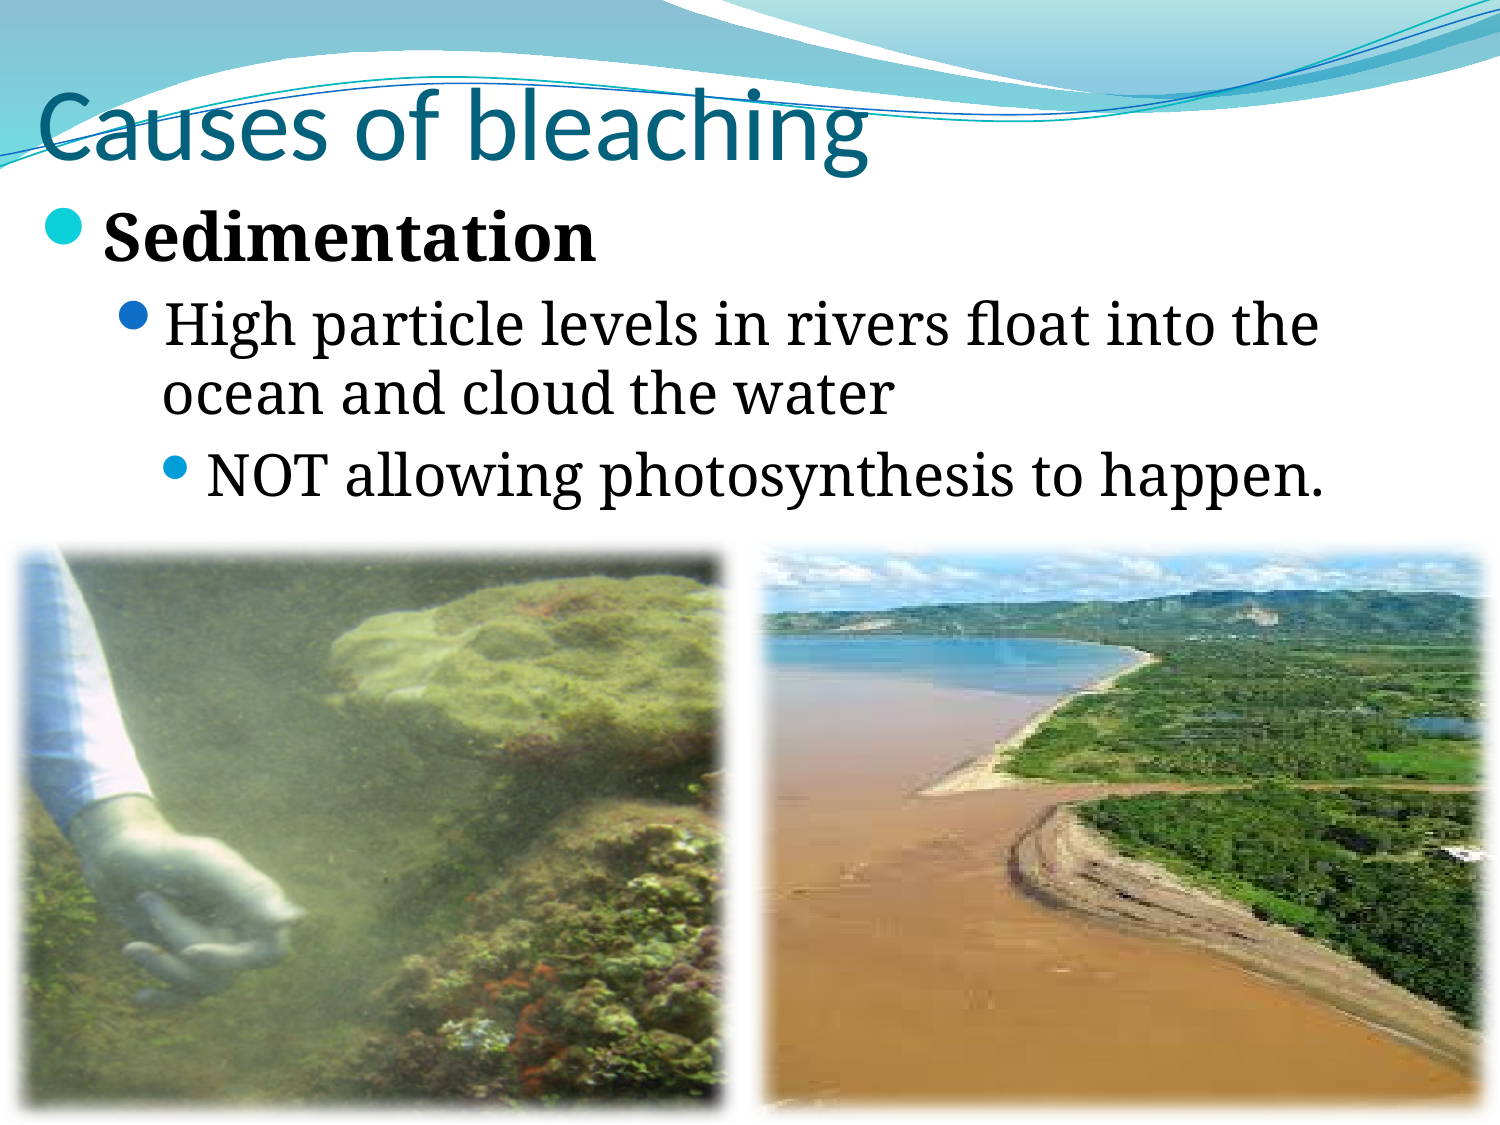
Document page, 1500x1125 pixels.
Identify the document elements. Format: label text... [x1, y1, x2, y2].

title Causes of bleaching [37, 0, 1388, 182]
picture [3, 537, 738, 1125]
picture [746, 537, 1500, 1125]
list Sedimentation High particle levels in rivers float into the ocean and cloud the water NOT allowing photosynthesis to happen. [24, 187, 1500, 501]
